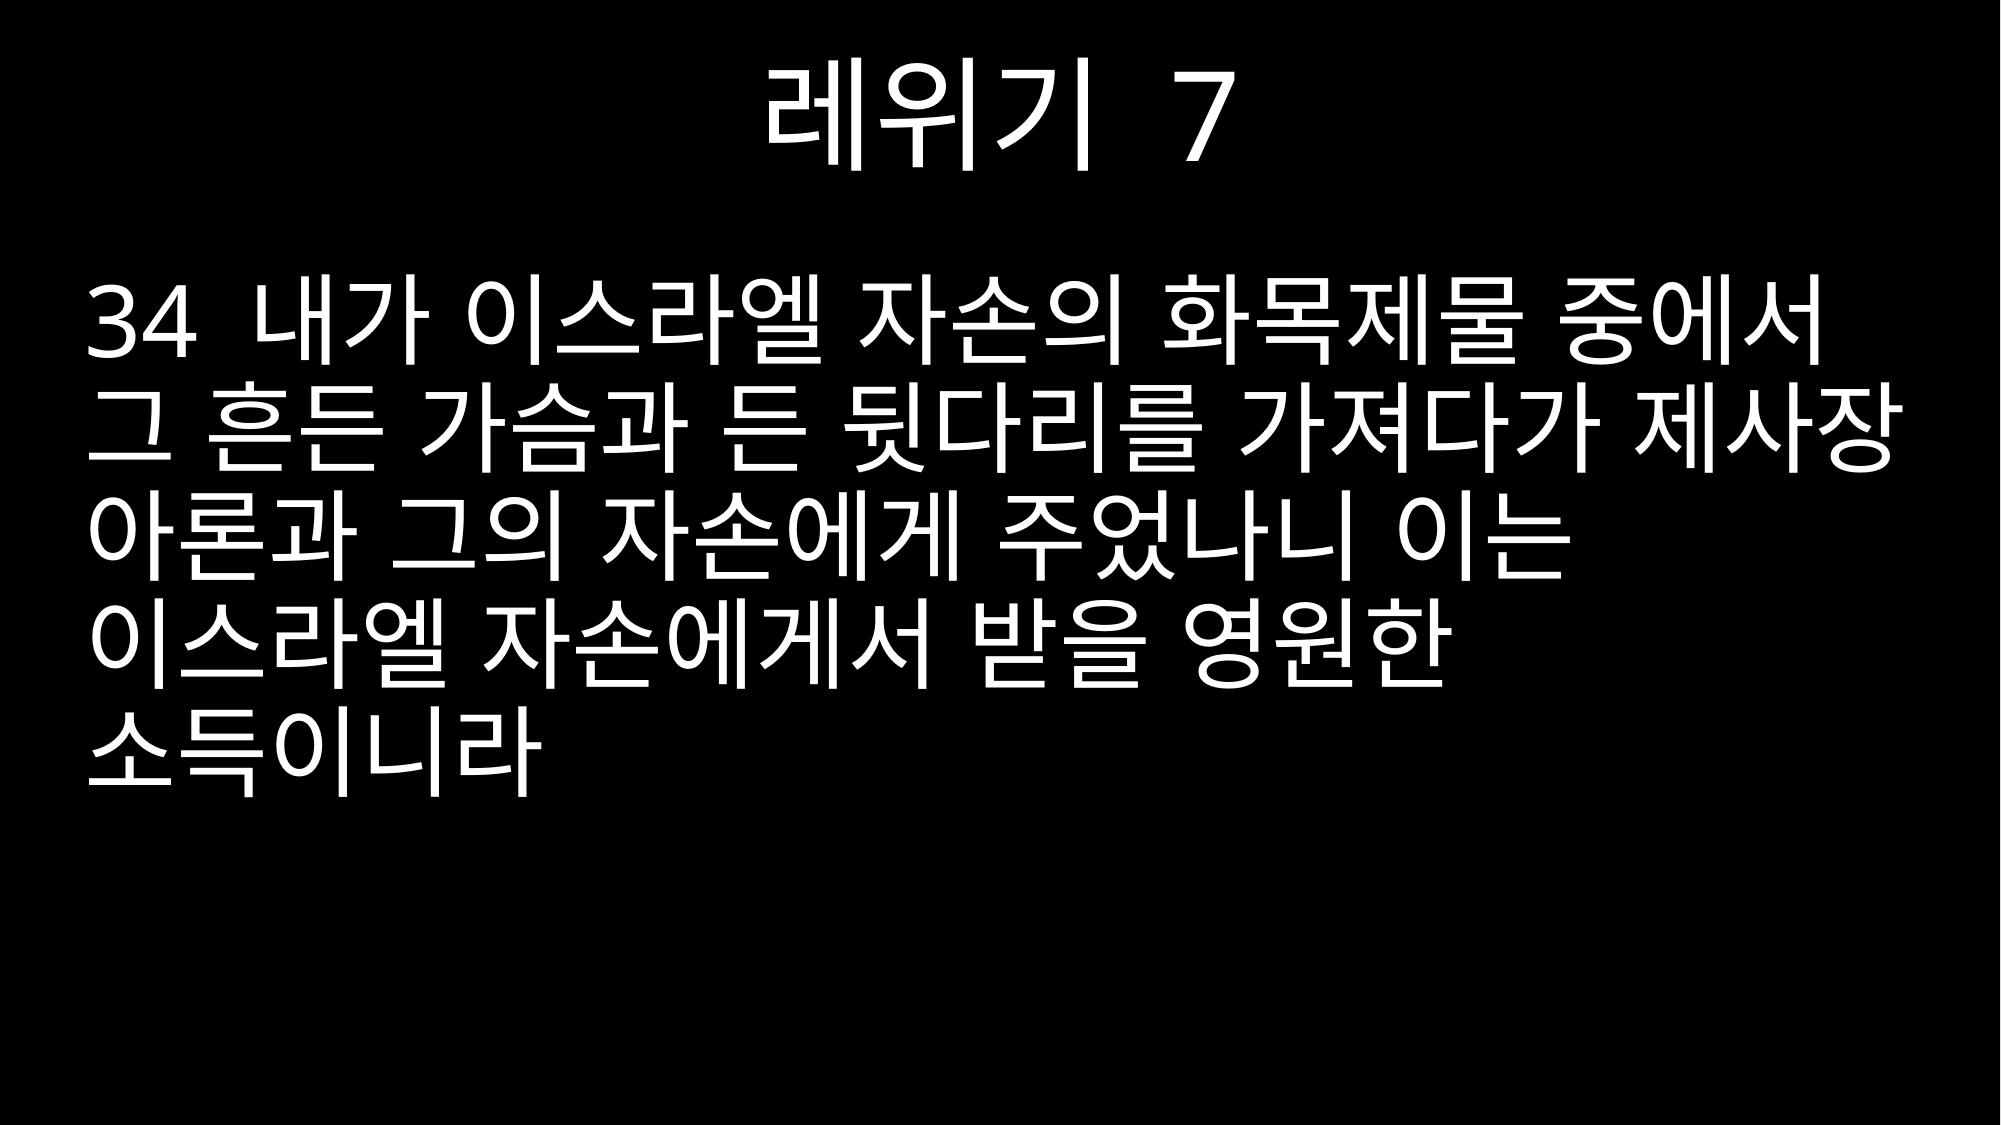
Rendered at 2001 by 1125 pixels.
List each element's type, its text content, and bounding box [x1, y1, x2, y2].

list 34 내가 이스라엘 자손의 화목제물 중에서 그 흔든 가슴과 든 뒷다리를 가져다가 제사장 아론과 그의 자손에게 주었나니 이는 이스라엘 자손에게서 받을 영원한 소득이니라 [69, 263, 1953, 423]
footer 레위기 7 [0, 32, 2000, 192]
picture [0, 0, 2001, 1125]
